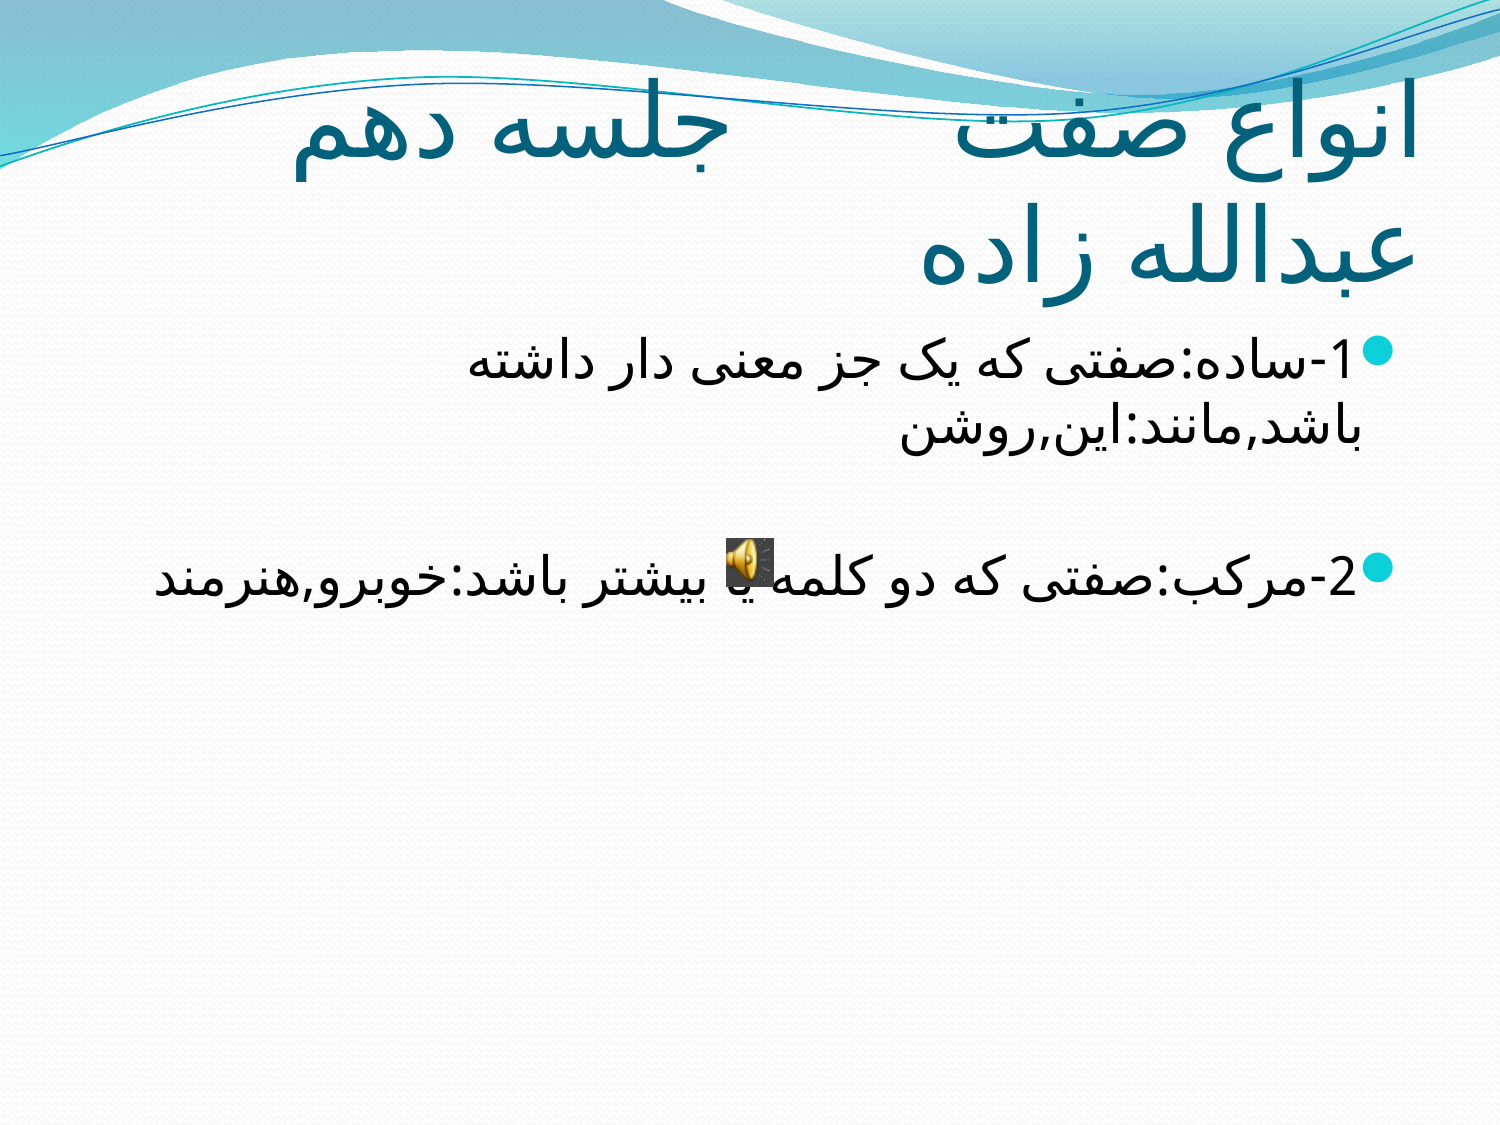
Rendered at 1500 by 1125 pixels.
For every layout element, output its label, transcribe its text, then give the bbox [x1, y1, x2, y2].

list 1-ساده:صفتی که یک جز معنی دار داشته باشد,مانند:این,روشن 2-مرکب:صفتی که دو کلمه یا بیشتر باشد:خوبرو,هنرمند [75, 317, 1425, 1038]
title انواع صفت جلسه دهم عبدالله زاده [75, 115, 1425, 303]
picture [724, 537, 776, 588]
